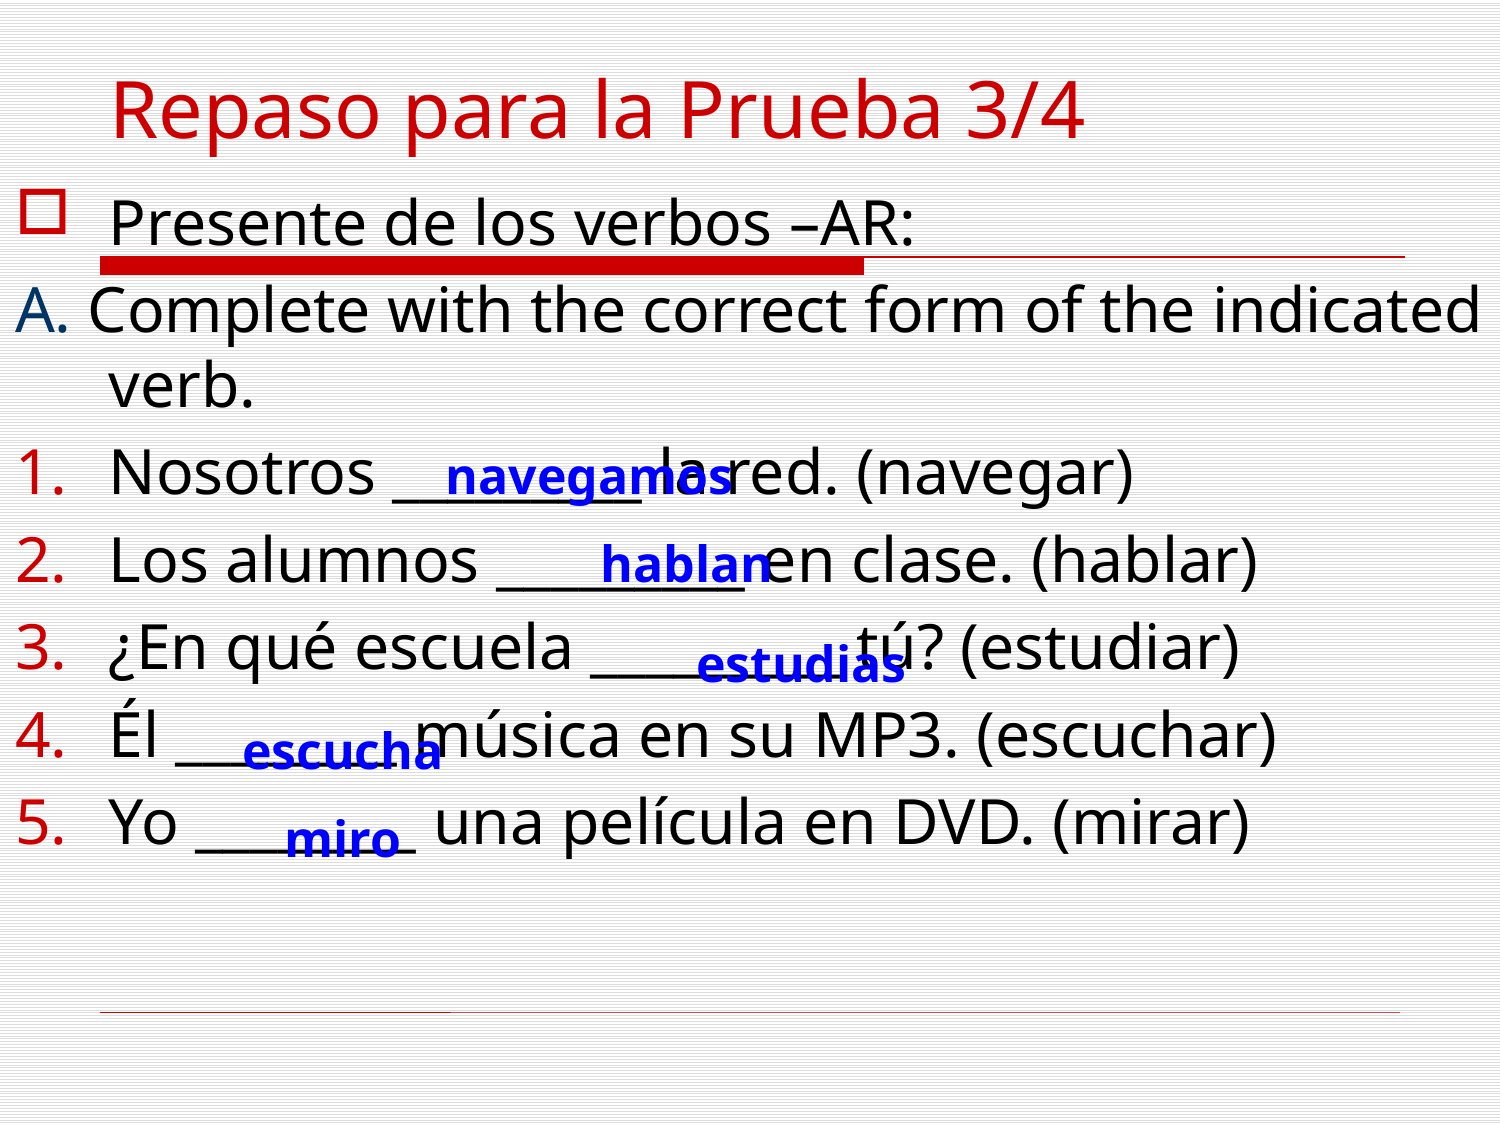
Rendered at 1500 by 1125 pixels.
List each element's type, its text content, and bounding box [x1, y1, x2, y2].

title Repaso para la Prueba 3/4 [94, 12, 1407, 162]
list Presente de los verbos –AR: A. Complete with the correct form of the indicated verb. Nosotros _________ la red. (navegar) Los alumnos _________ en clase. (hablar) ¿En qué escuela _________ tú? (estudiar) Él ________ música en su MP3. (escuchar) Yo ________ una película en DVD. (mirar) [0, 174, 1500, 1000]
text_box miro [269, 799, 430, 875]
text_box estudias [681, 624, 935, 700]
text_box escucha [227, 712, 472, 788]
text_box hablan [585, 524, 802, 600]
text_box navegamos [430, 437, 762, 513]
